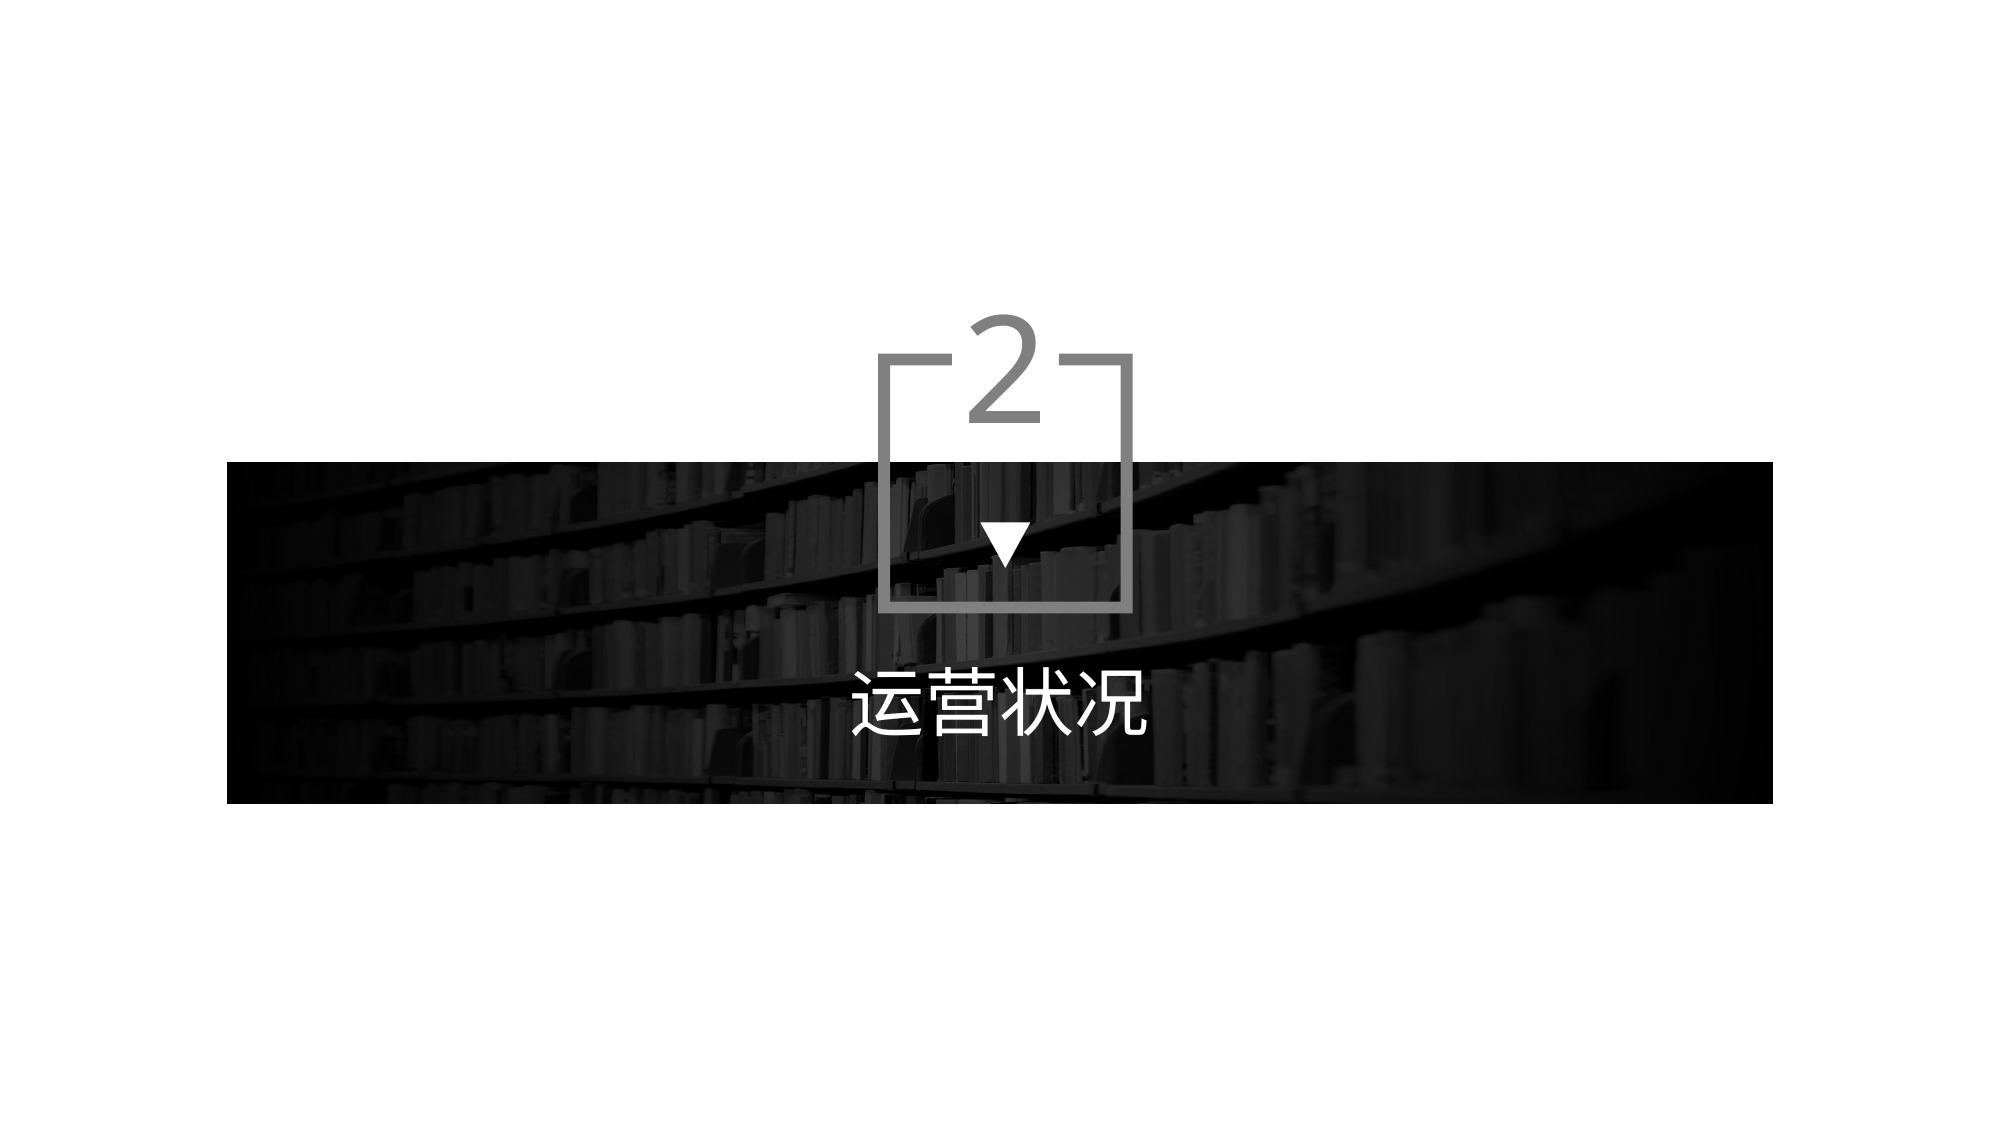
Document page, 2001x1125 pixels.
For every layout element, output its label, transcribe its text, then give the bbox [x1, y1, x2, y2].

text_box [1058, 352, 1134, 462]
text_box 2 [948, 265, 1056, 461]
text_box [227, 462, 1773, 804]
text_box [877, 352, 948, 462]
